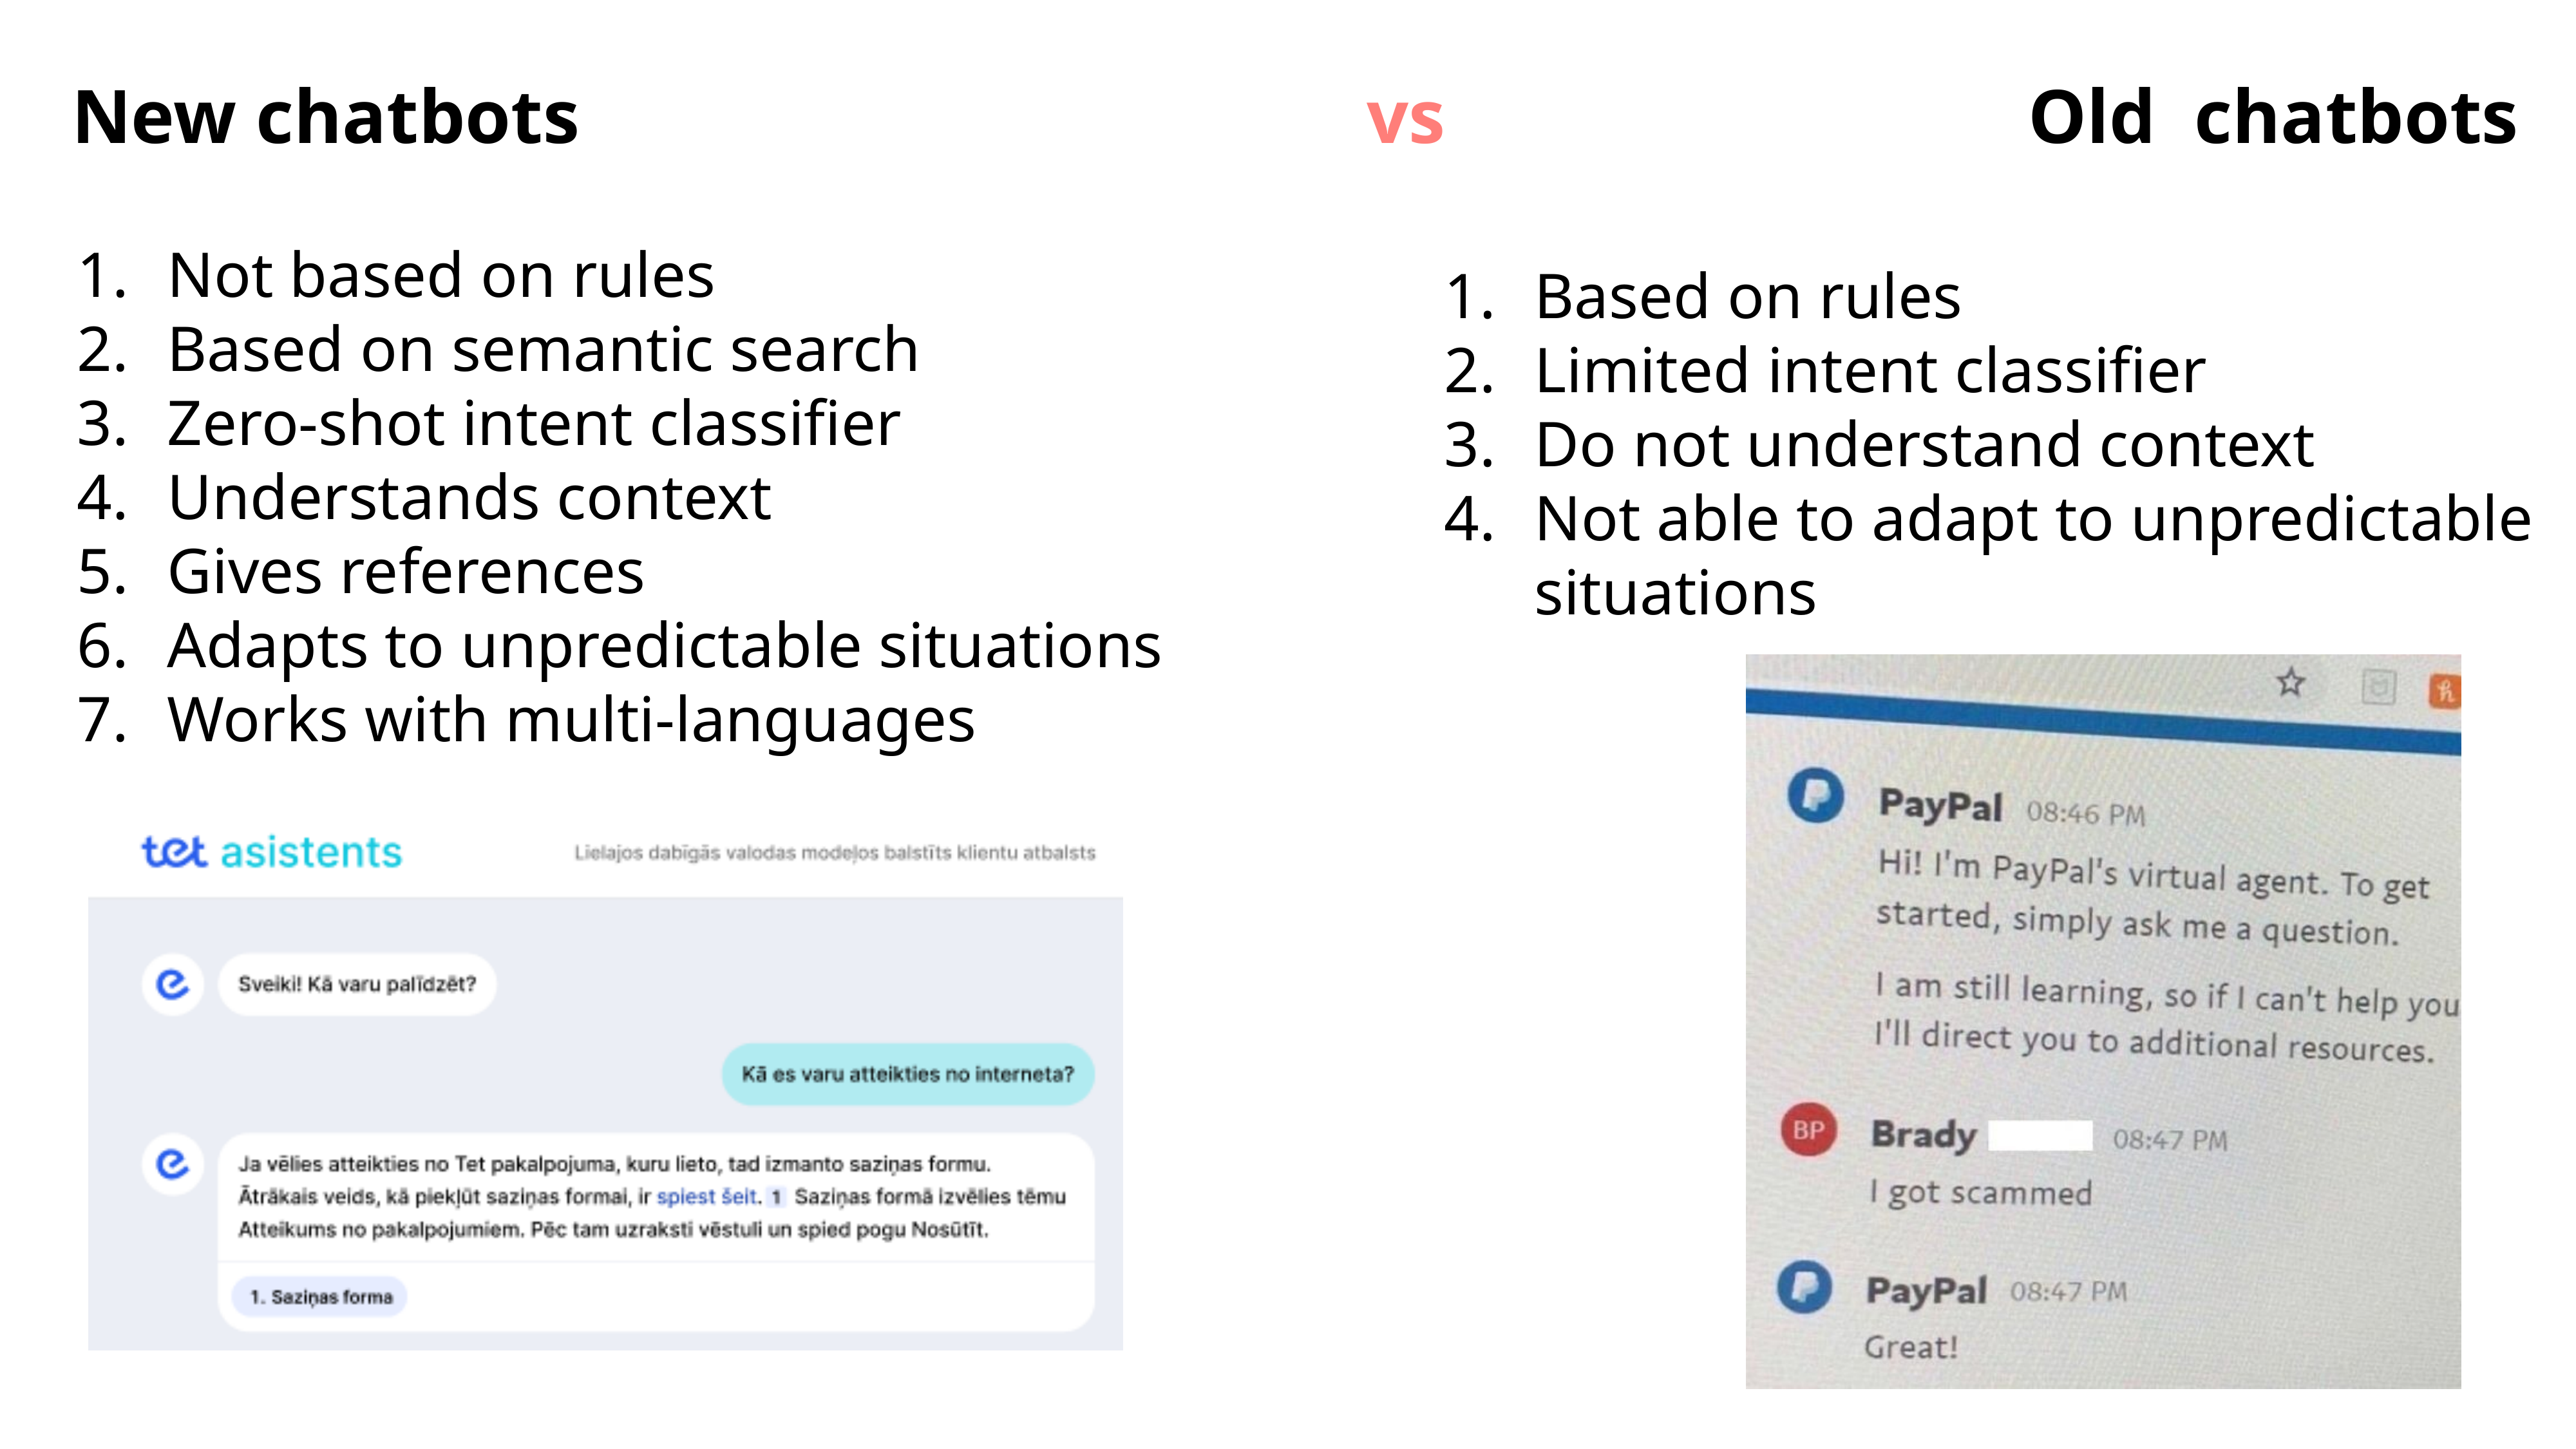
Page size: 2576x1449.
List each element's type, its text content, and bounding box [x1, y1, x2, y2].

picture [1746, 654, 2462, 1389]
picture [88, 809, 1123, 1350]
text_box Based on rules Limited intent classifier Do not understand context Not able to adapt to unpredictable situations [1439, 251, 2539, 632]
text_box Old chatbots [1967, 64, 2524, 169]
text_box Not based on rules Based on semantic search Zero-shot intent classifier Understands context Gives references Adapts to unpredictable situations Works with multi-languages [71, 156, 1332, 759]
text_box vs [846, 64, 1967, 169]
subtitle New chatbots [66, 64, 846, 169]
